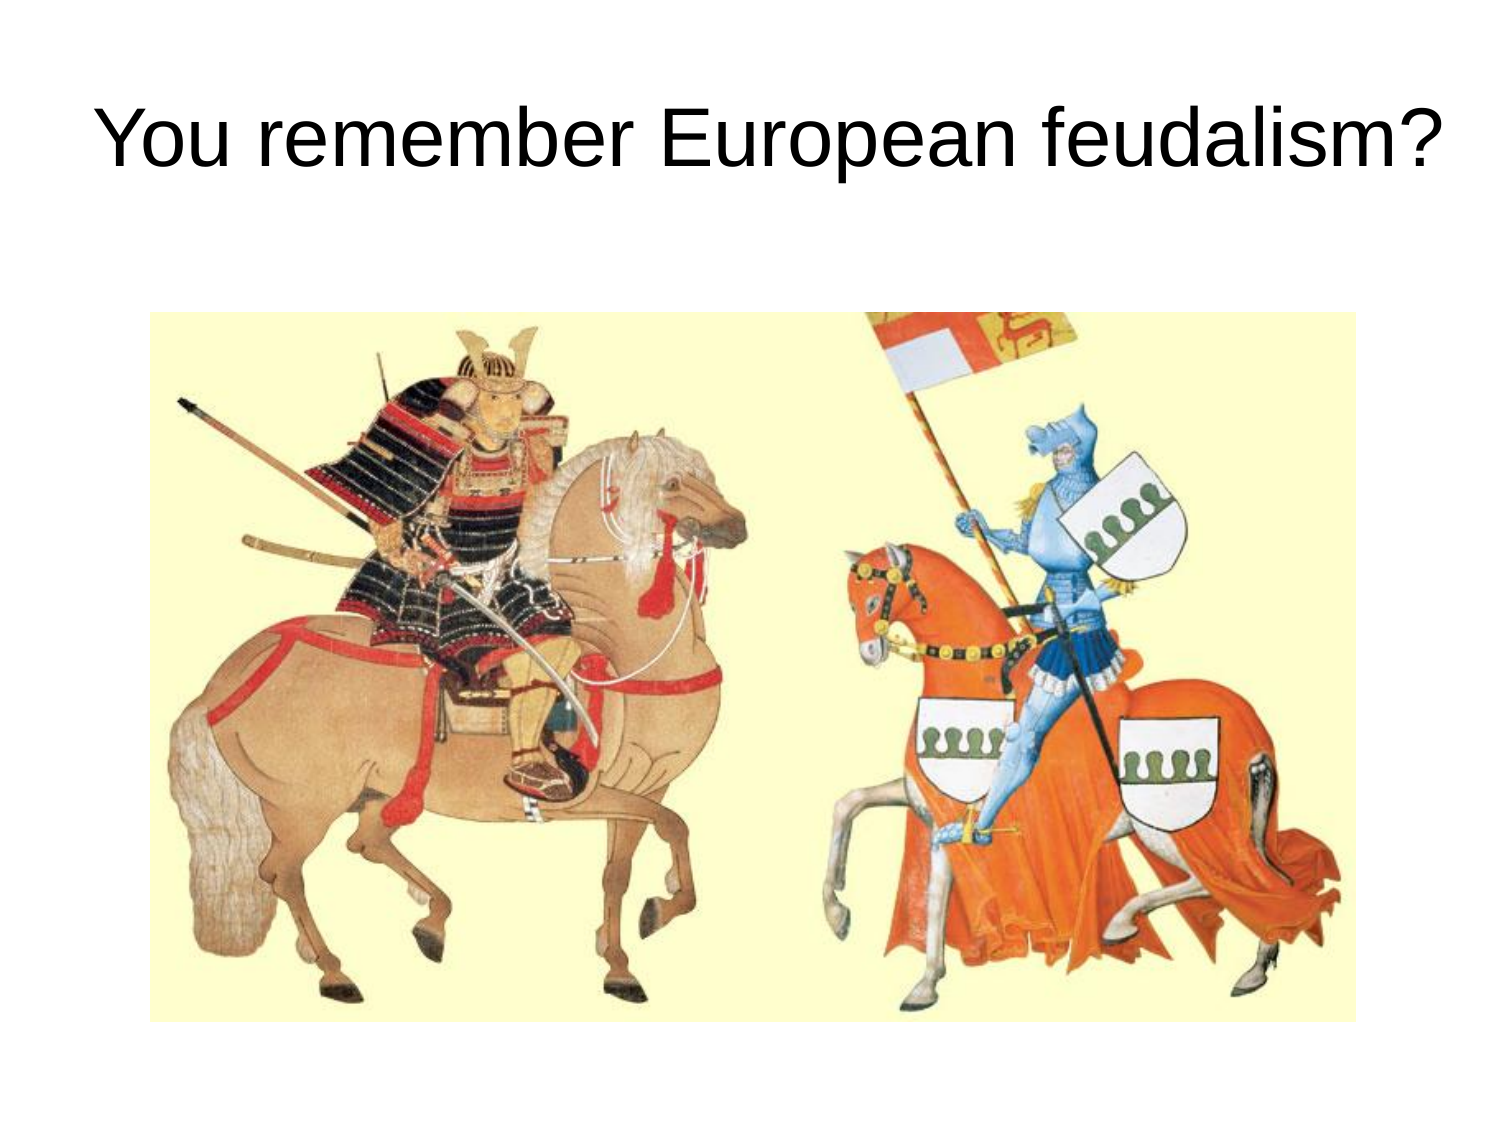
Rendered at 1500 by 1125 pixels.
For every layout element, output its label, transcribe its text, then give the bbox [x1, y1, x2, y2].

title You remember European feudalism? [75, 45, 1463, 222]
picture [149, 312, 1357, 1022]
